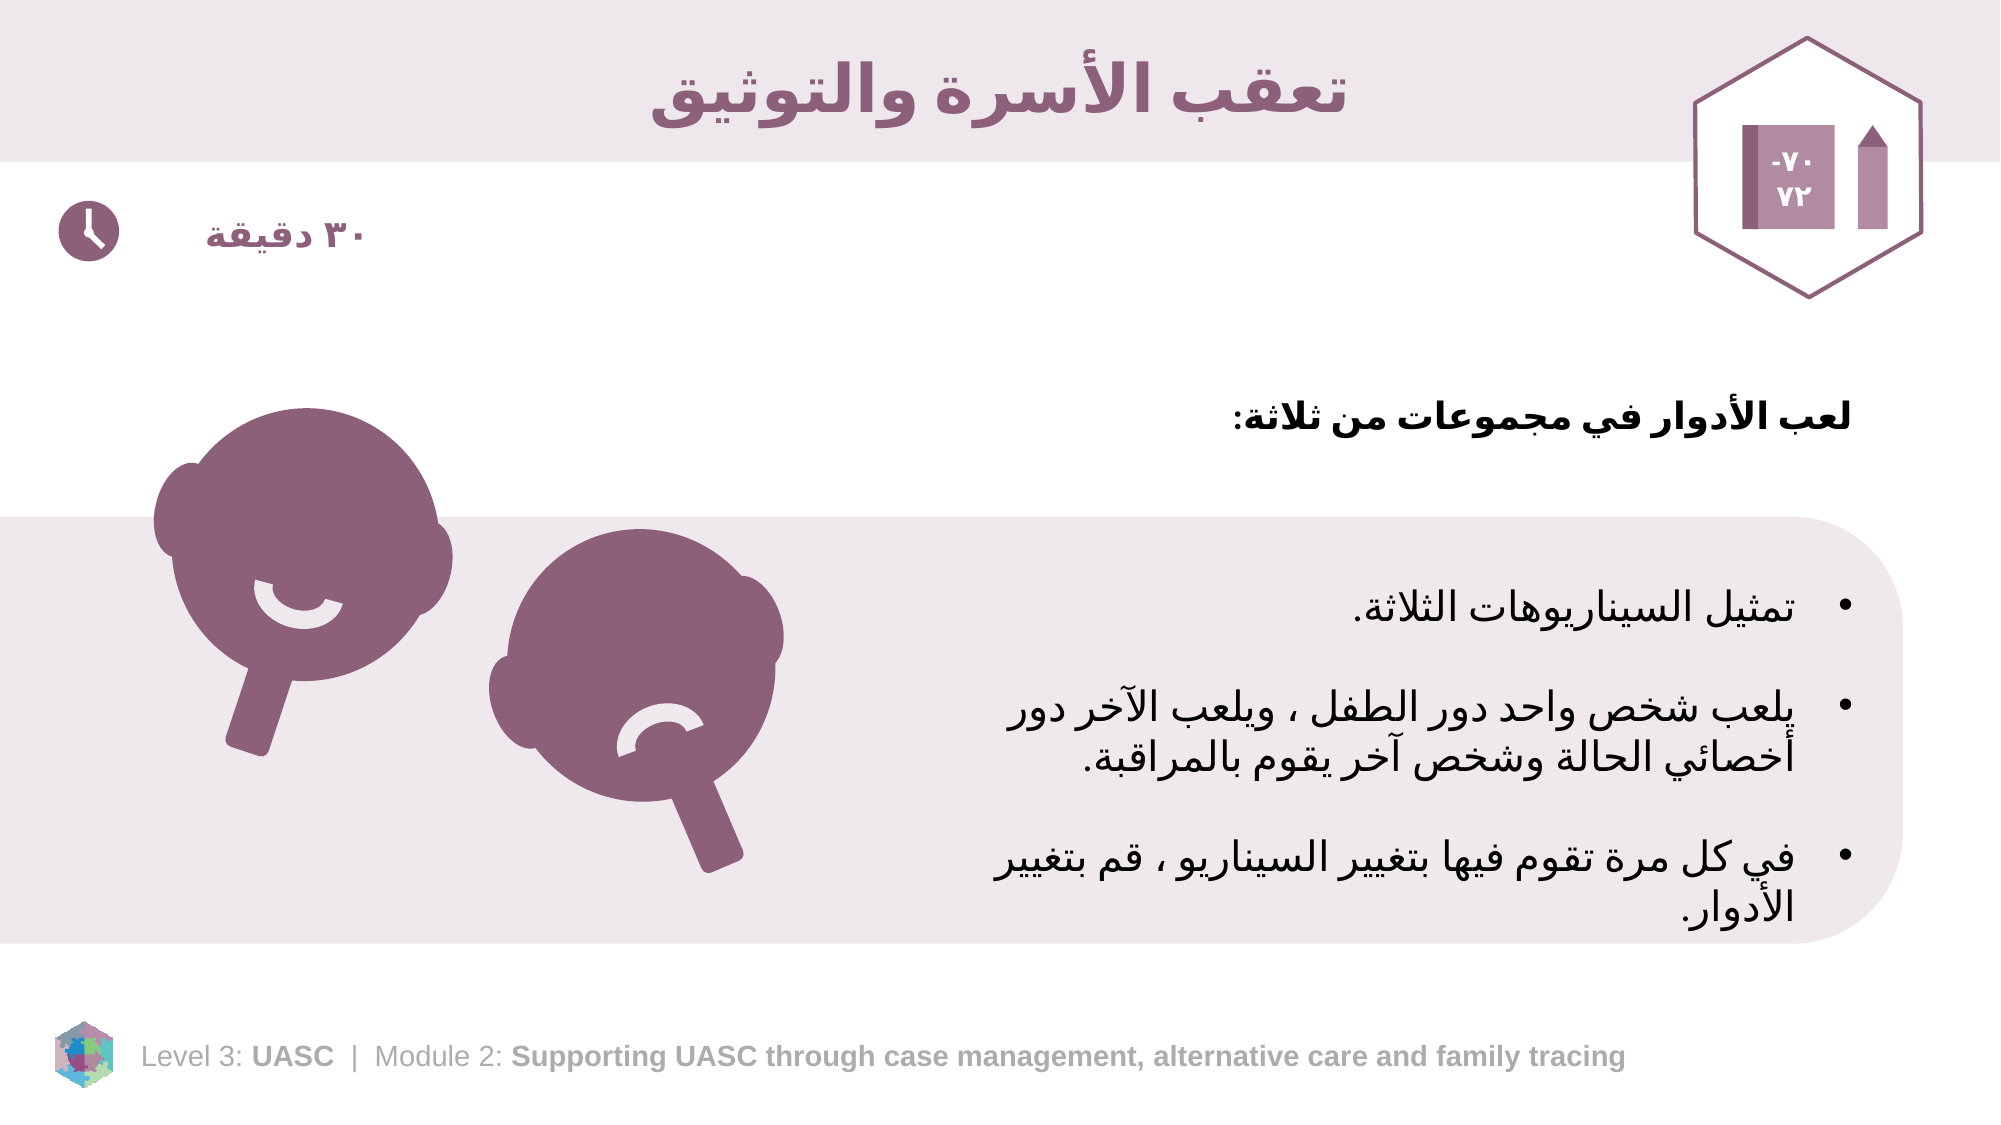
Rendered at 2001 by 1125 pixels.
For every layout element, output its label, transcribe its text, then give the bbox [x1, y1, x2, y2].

picture [55, 1021, 113, 1088]
title تعقب الأسرة والتوثيق [137, 19, 1863, 163]
text_box [0, 514, 1905, 946]
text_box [58, 200, 120, 262]
text_box لعب الأدوار في مجموعات من ثلاثة: [910, 385, 1868, 445]
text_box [1677, 55, 1939, 281]
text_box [154, 407, 809, 877]
text_box ٣٠ دقيقة [129, 202, 385, 263]
text_box تمثيل السيناريوهات الثلاثة. يلعب شخص واحد دور الطفل ، ويلعب الآخر دور أخصائي الحالة وشخص آخر يقوم بالمراقبة. في كل مرة تقوم فيها بتغيير السيناريو ، قم بتغيير الأدوار. [910, 572, 1868, 988]
